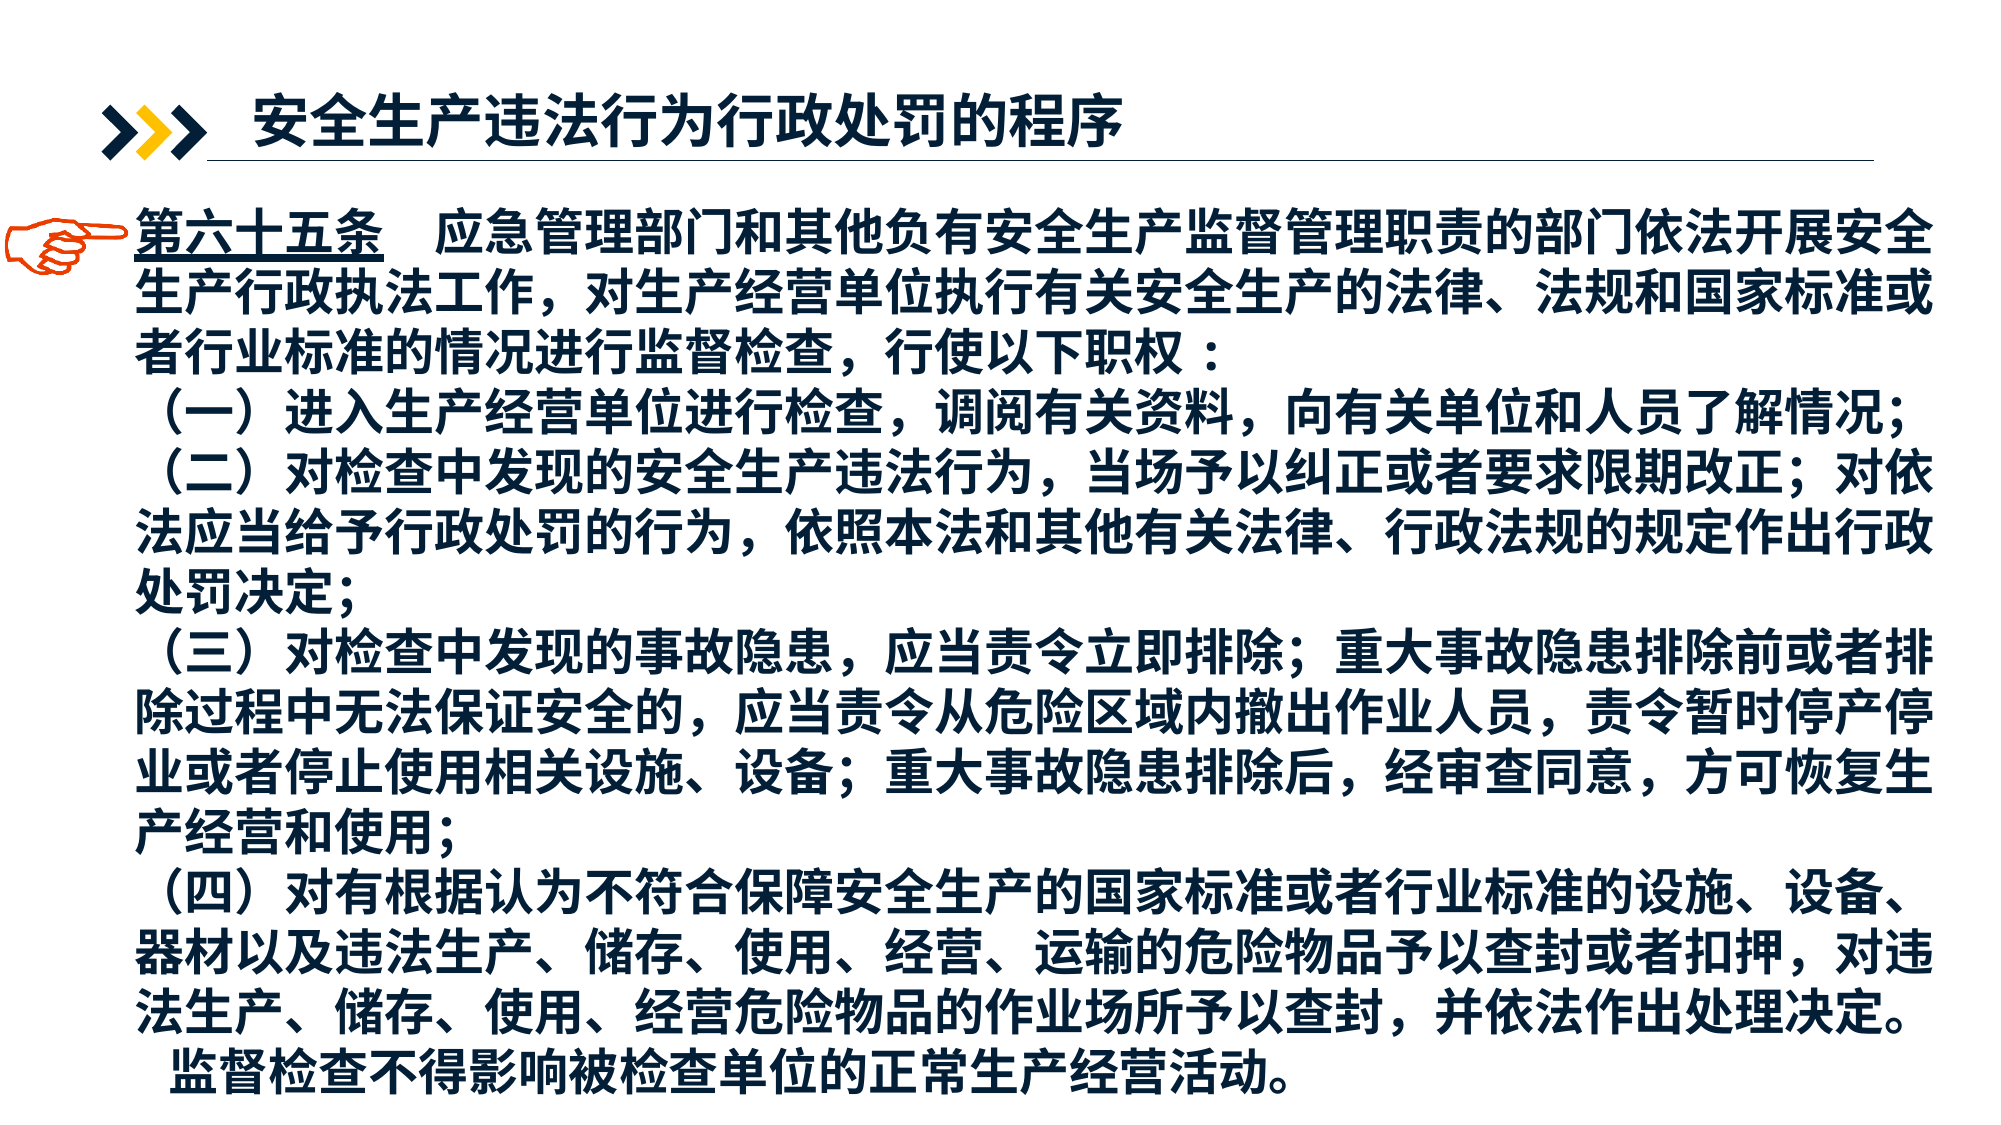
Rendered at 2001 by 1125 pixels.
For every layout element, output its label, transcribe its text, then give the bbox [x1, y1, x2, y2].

text_box 安全生产违法行为行政处罚的程序 [239, 78, 1155, 104]
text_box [101, 104, 1875, 161]
picture [0, 201, 139, 301]
text_box 第六十五条 应急管理部门和其他负有安全生产监督管理职责的部门依法开展安全生产行政执法工作，对生产经营单位执行有关安全生产的法律、法规和国家标准或者行业标准的情况进行监督检查，行使以下职权: （一）进入生产经营单位进行检查，调阅有关资料，向有关单位和人员了解情况； （二）对检查中发现的安全生产违法行为，当场予以纠正或者要求限期改正；对依法应当给予行政处罚的行为，依照本法和其他有关法律、行政法规的规定作出行政处罚决定； （三）对检查中发现的事故隐患，应当责令立即排除；重大事故隐患排除前或者排除过程中无法保证安全的，应当责令从危险区域内撤出作业人员，责令暂时停产停业或者停止使用相关设施、设备；重大事故隐患排除后，经审查同意，方可恢复生产经营和使用； （四）对有根据认为不符合保障安全生产的国家标准或者行业标准的设施、设备、器材以及违法生产、储存、使用、经营、运输的危险物品予以查封或者扣押，对违法生产、储存、使用、经营危险物品的作业场所予以查封，并依法作出处理决定。 监督检查不得影响被检查单位的正常生产经营活动。 [119, 193, 1994, 1108]
